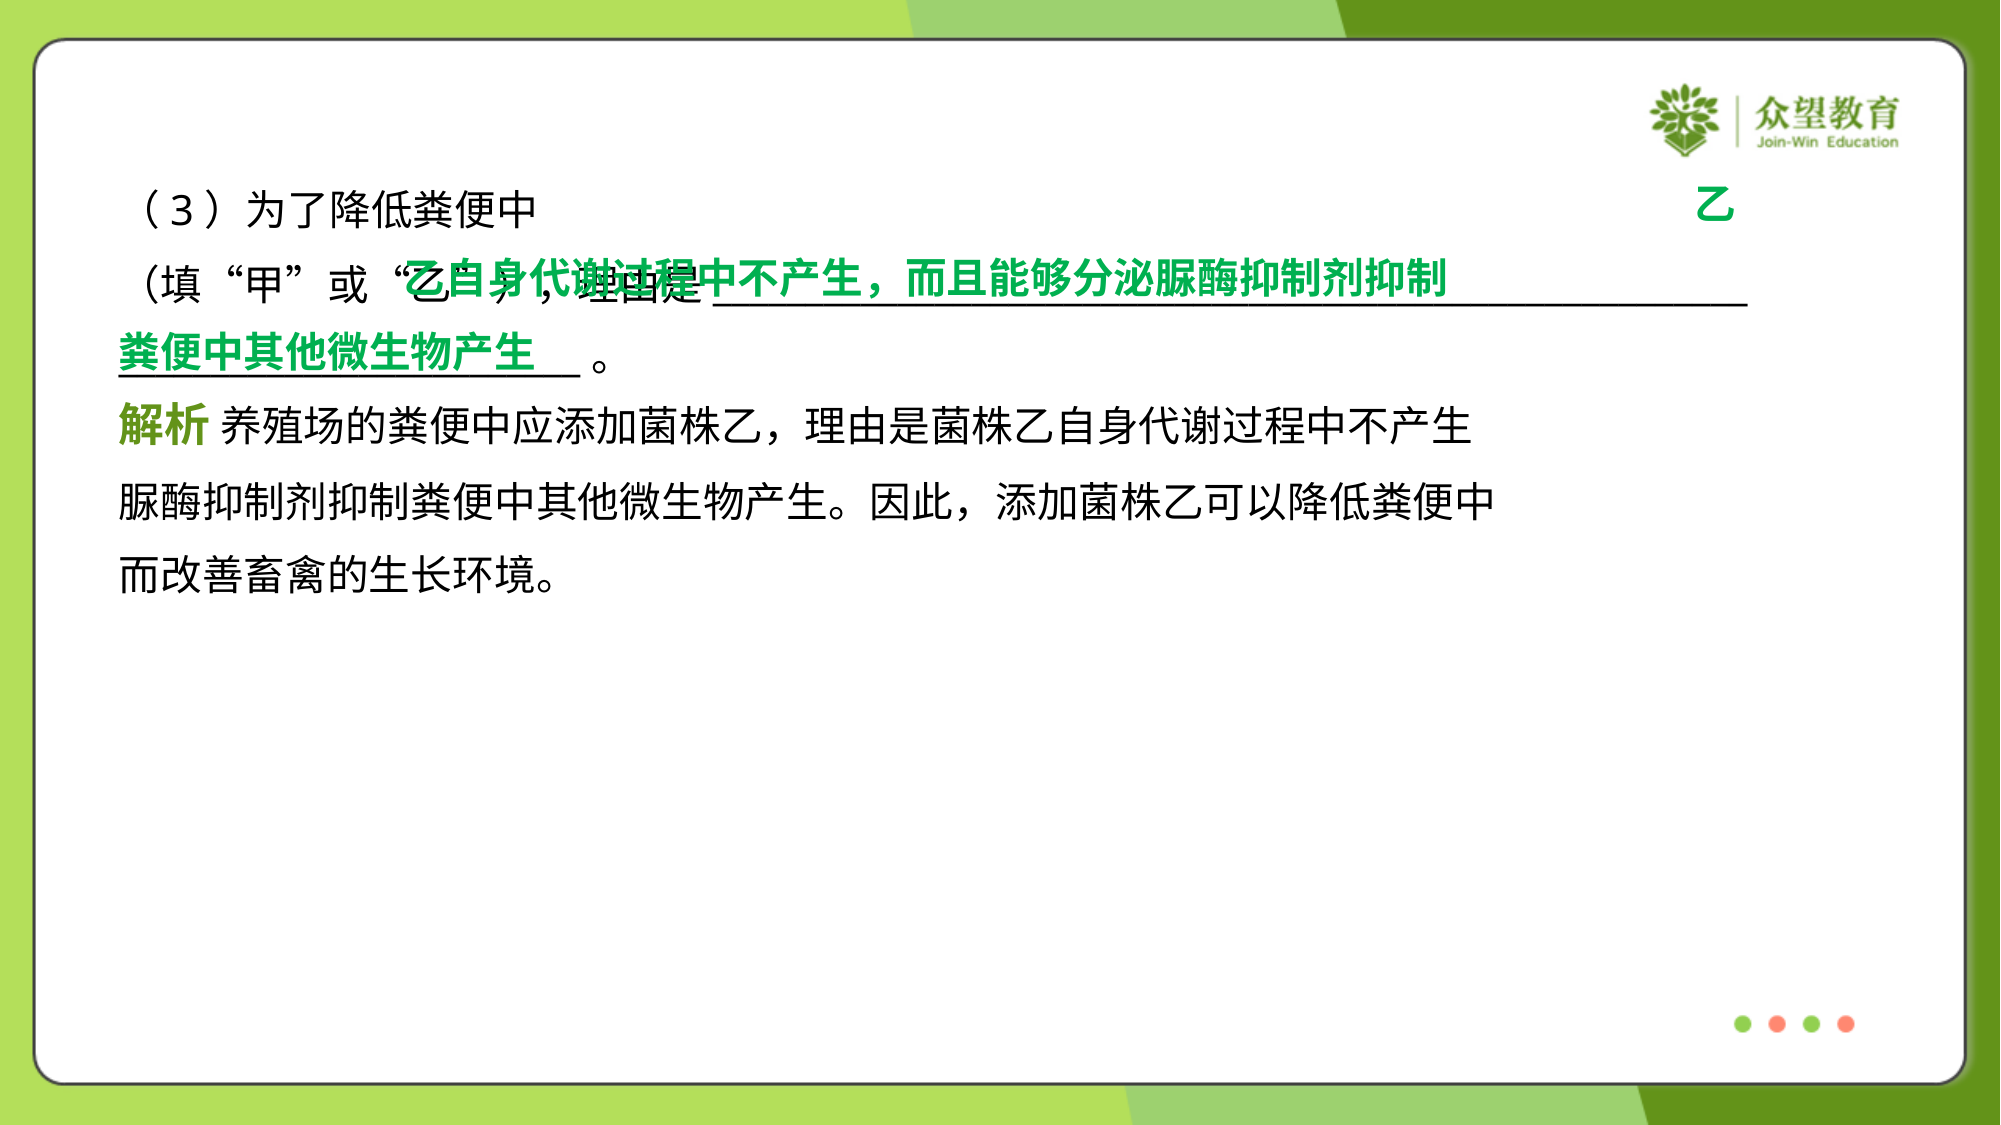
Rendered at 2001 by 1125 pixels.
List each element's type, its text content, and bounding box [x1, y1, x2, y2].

text_box 乙 [1679, 152, 1752, 220]
picture [0, 0, 2000, 1125]
